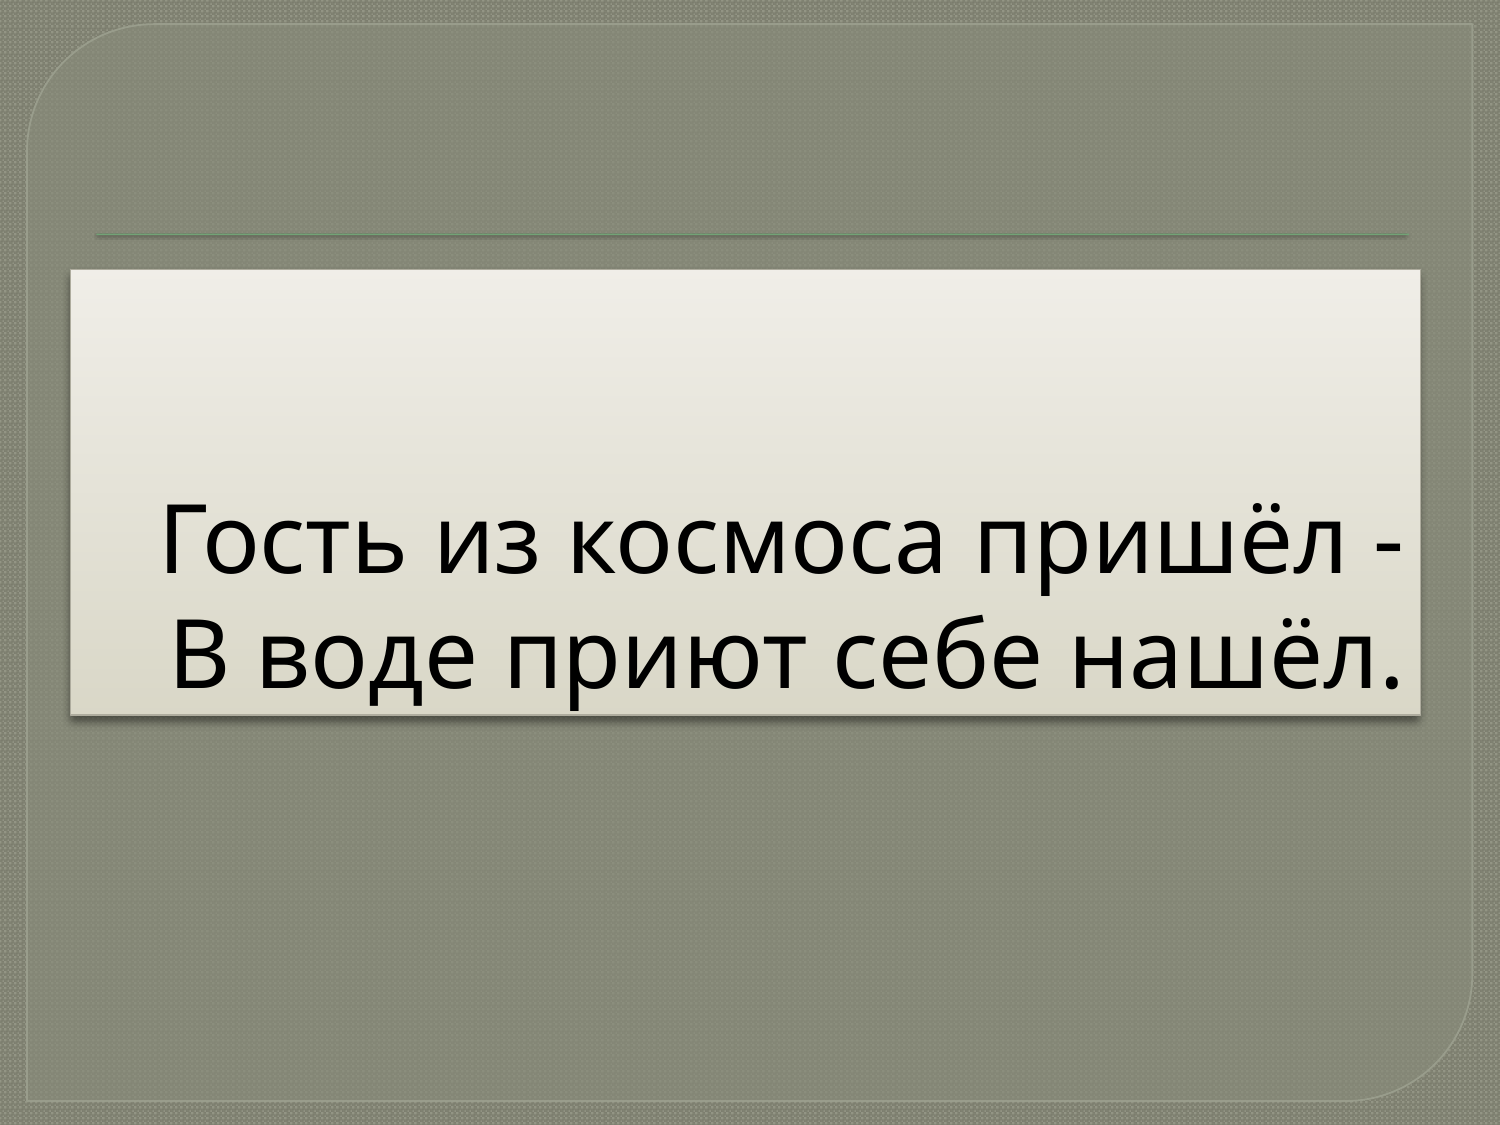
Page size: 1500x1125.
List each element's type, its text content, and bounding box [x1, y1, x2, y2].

title Гость из космоса пришёл - В воде приют себе нашёл. [70, 269, 1421, 716]
